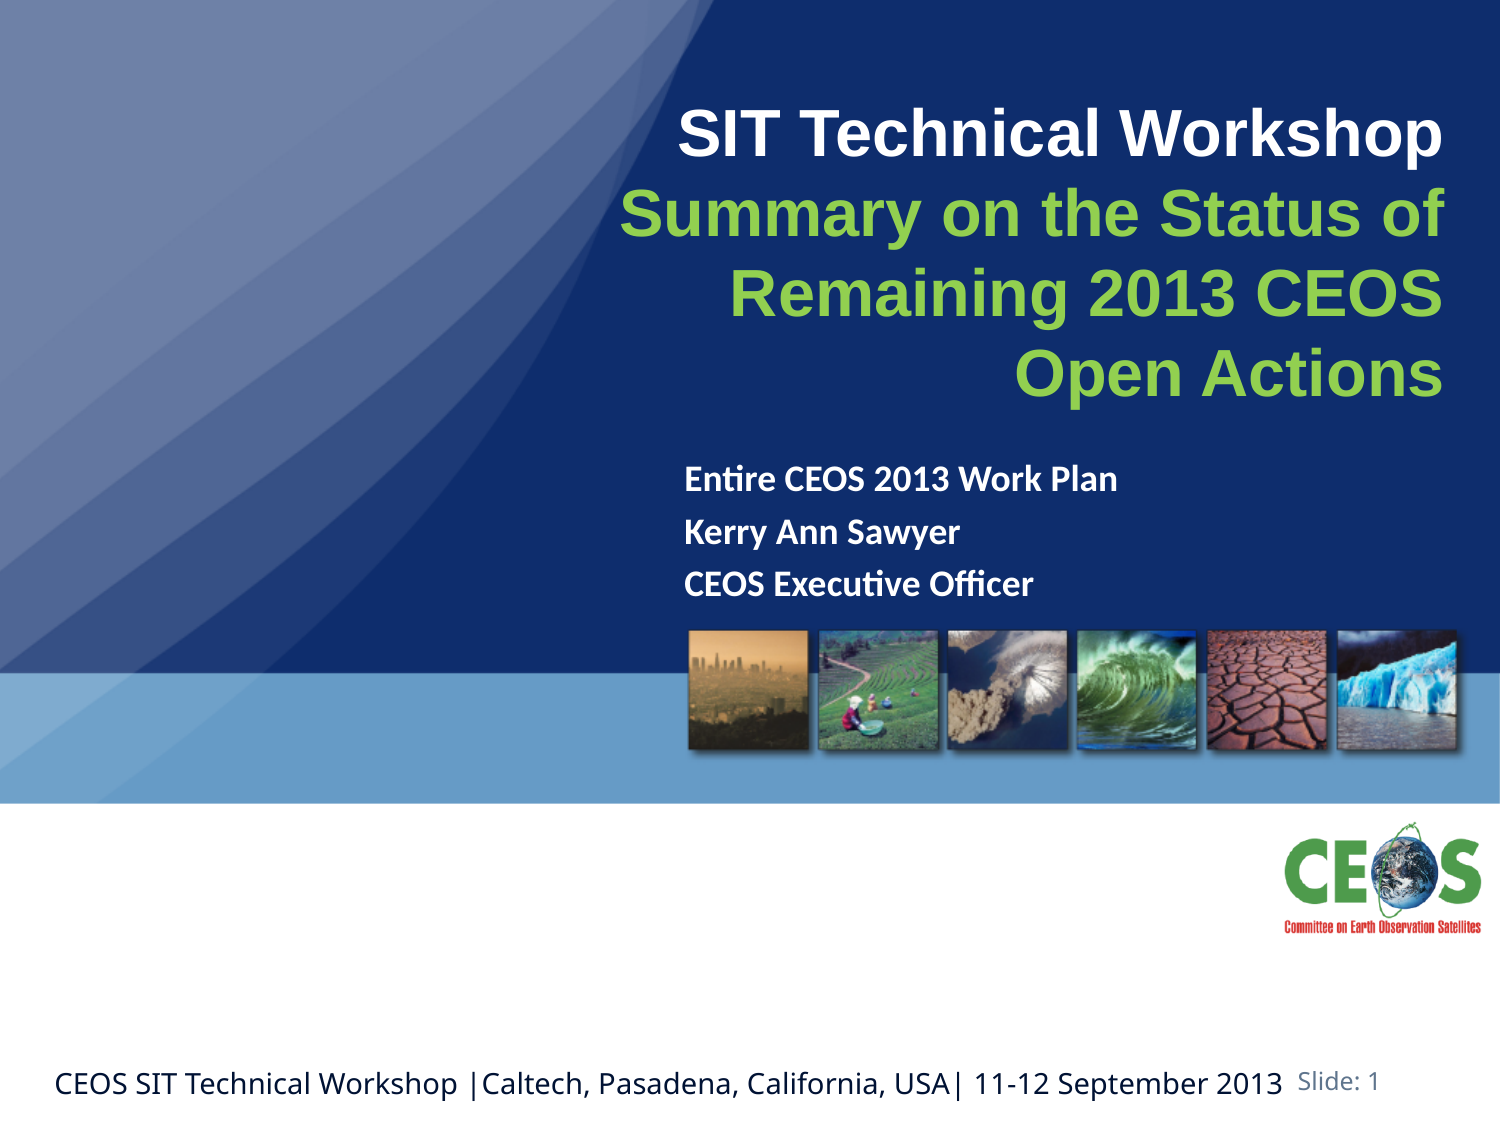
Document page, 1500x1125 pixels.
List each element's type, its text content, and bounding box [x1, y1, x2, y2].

title SIT Technical Workshop Summary on the Status of Remaining 2013 CEOS Open Actions [532, 25, 1461, 418]
picture [0, 0, 1500, 1125]
subtitle Entire CEOS 2013 Work Plan Kerry Ann Sawyer CEOS Executive Officer [669, 446, 1462, 627]
